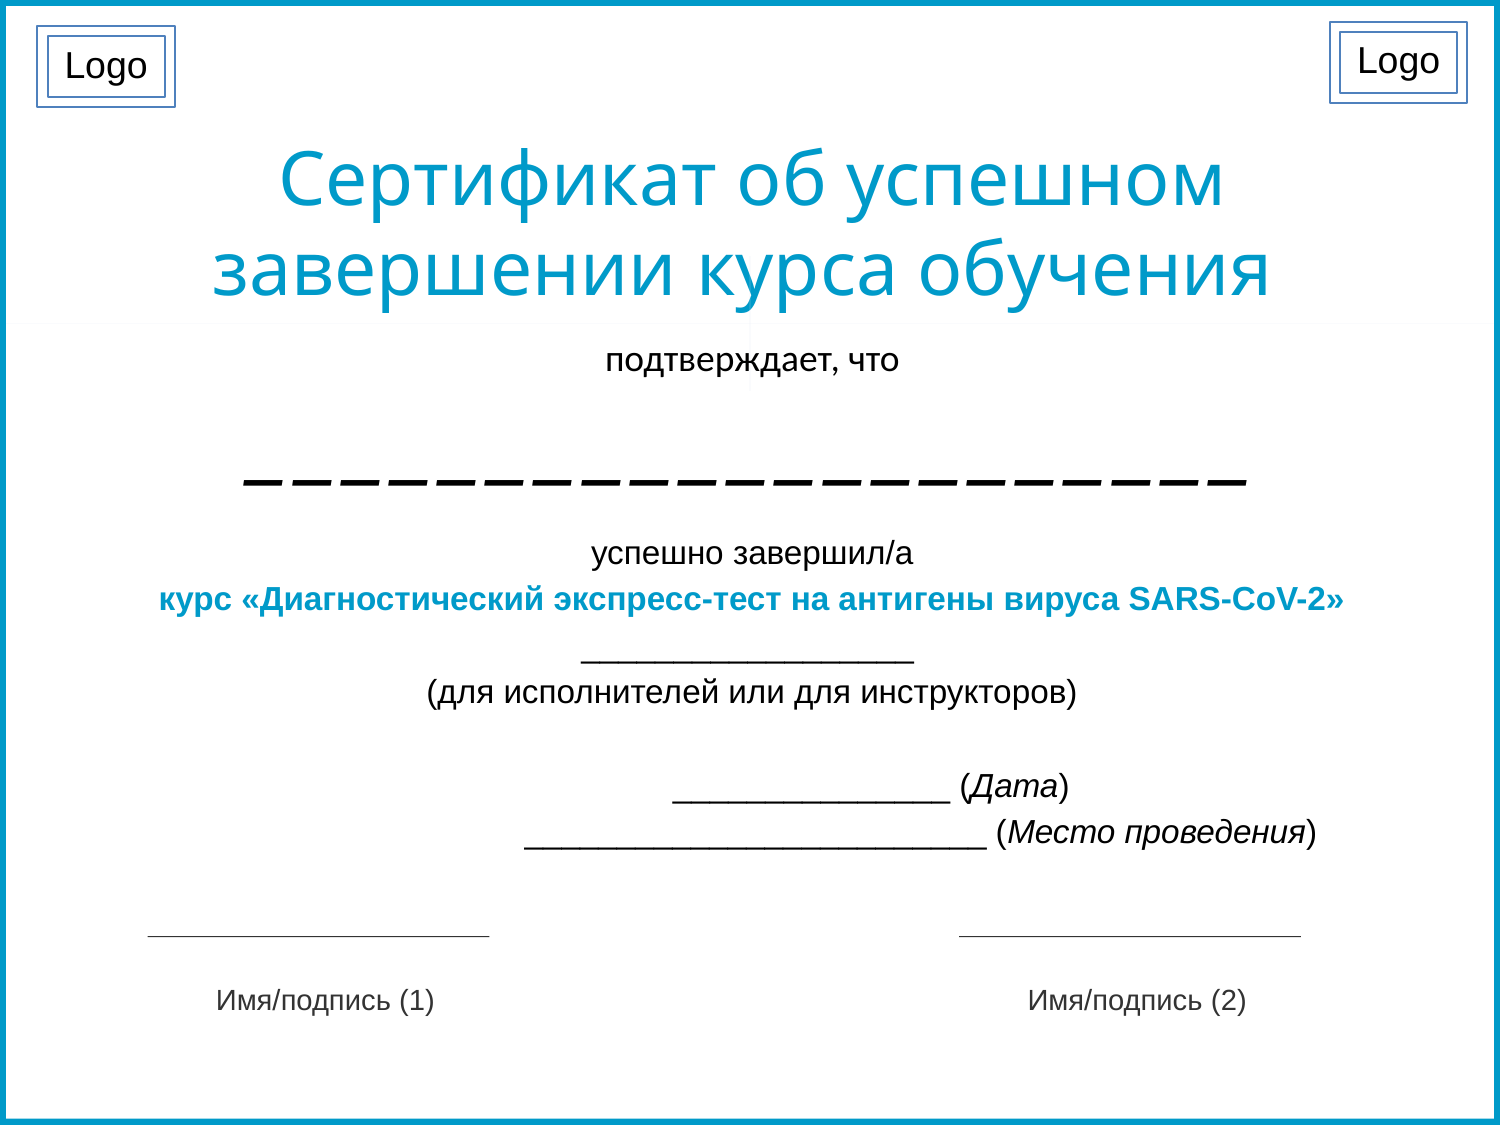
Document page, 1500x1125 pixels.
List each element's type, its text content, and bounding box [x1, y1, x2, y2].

text_box Logo [1342, 28, 1455, 89]
text_box [35, 24, 177, 109]
text_box подтверждает, что [48, 326, 1456, 387]
text_box успешно завершил/а курс «Диагностический экспресс-тест на антигены вируса SARS-CoV-2» __________________ (для исполнителей или для инструкторов) _______________ (Дата) _________________________ (Место проведения) [48, 523, 1456, 763]
text_box _____________________ [202, 364, 1300, 500]
text_box [1328, 19, 1469, 105]
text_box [936, 936, 1338, 1125]
text_box Logo [49, 33, 163, 94]
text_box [124, 936, 527, 1124]
text_box Сертификат об успешном завершении курса обучения [163, 123, 1342, 323]
